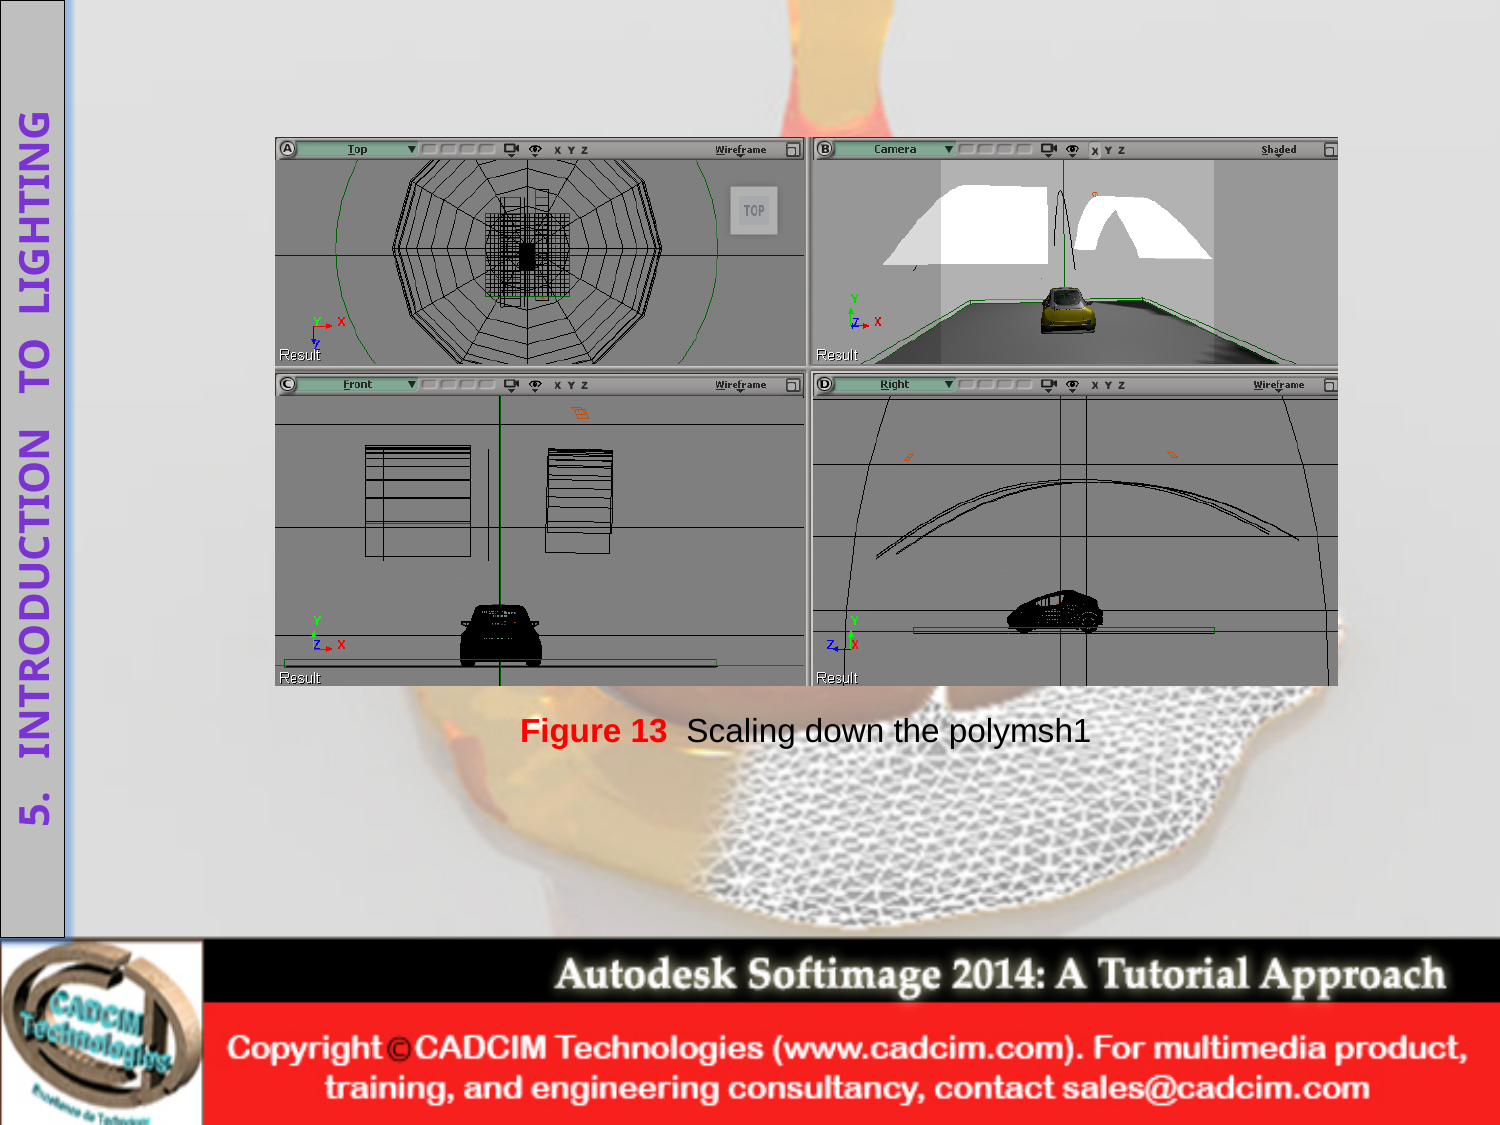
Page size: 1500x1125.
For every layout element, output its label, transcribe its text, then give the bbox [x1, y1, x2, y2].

text_box Figure 13 Scaling down the polymsh1 [274, 701, 1338, 757]
picture [0, 0, 1500, 1125]
